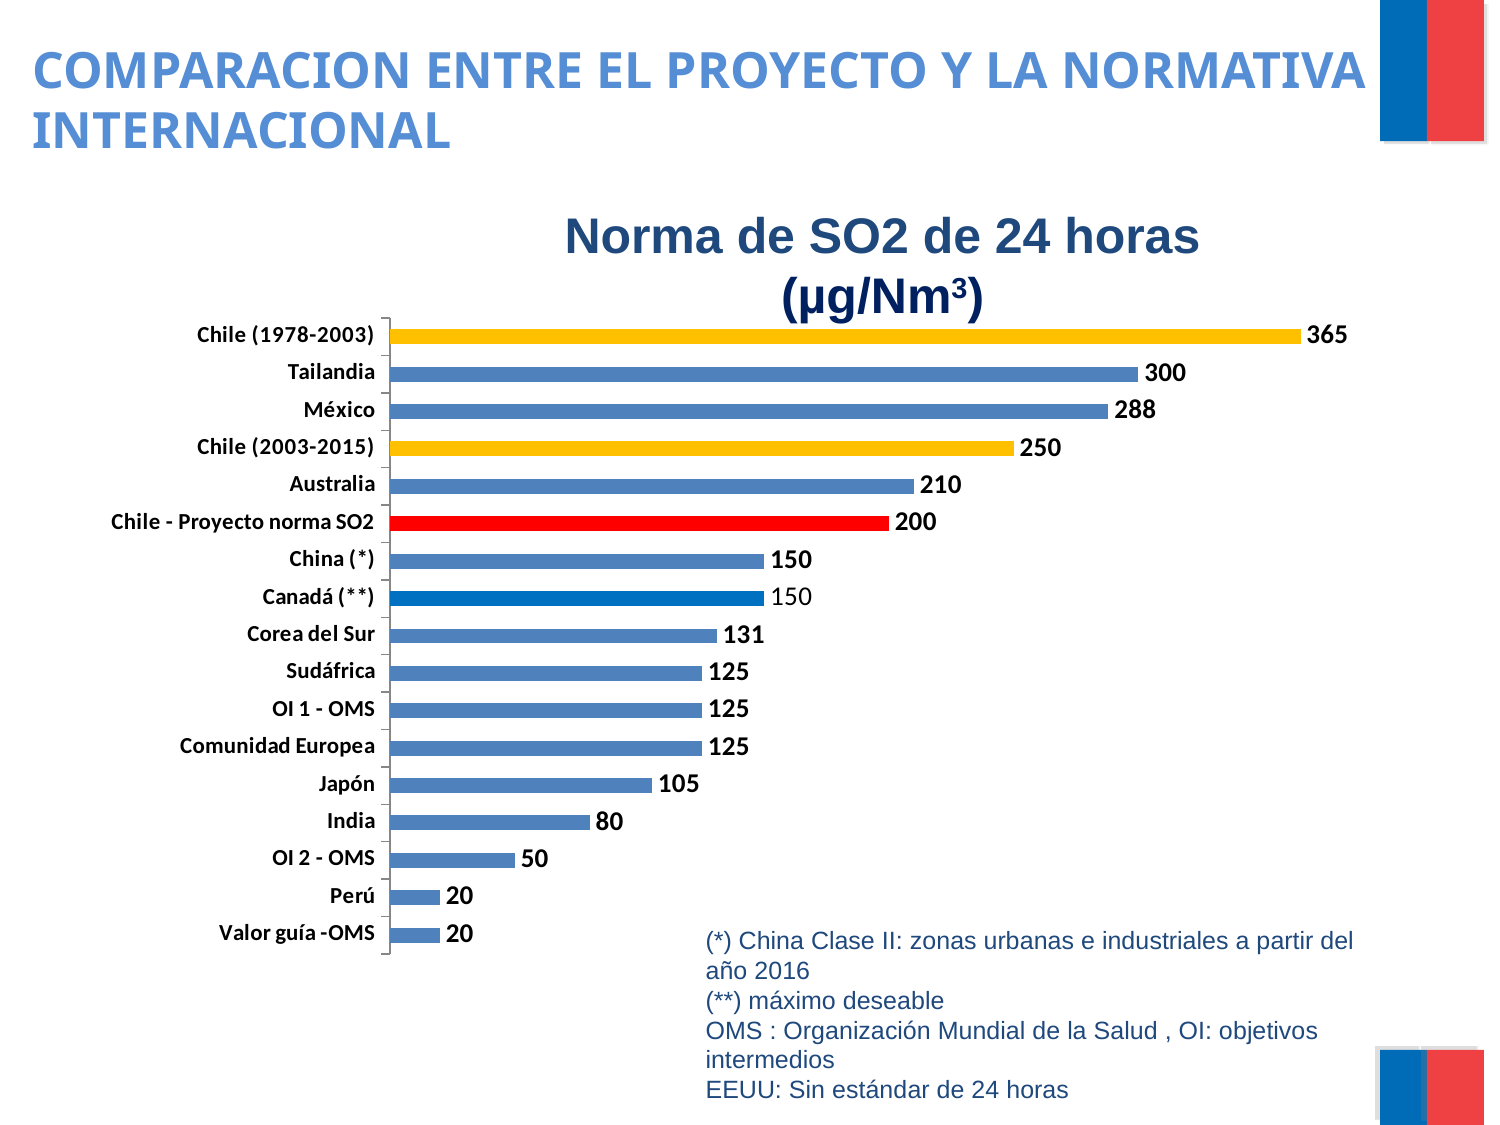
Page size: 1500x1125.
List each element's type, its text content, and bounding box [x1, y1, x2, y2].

text_box (*) China Clase II: zonas urbanas e industriales a partir del año 2016 (**) máximo deseable OMS : Organización Mundial de la Salud , OI: objetivos intermedios EEUU: Sin estándar de 24 horas [690, 997, 1412, 1107]
chart [17, 274, 1424, 989]
text_box COMPARACION ENTRE EL PROYECTO Y LA NORMATIVA INTERNACIONAL [17, 30, 1483, 133]
text_box Norma de SO2 de 24 horas (µg/Nm3) [442, 196, 1323, 257]
